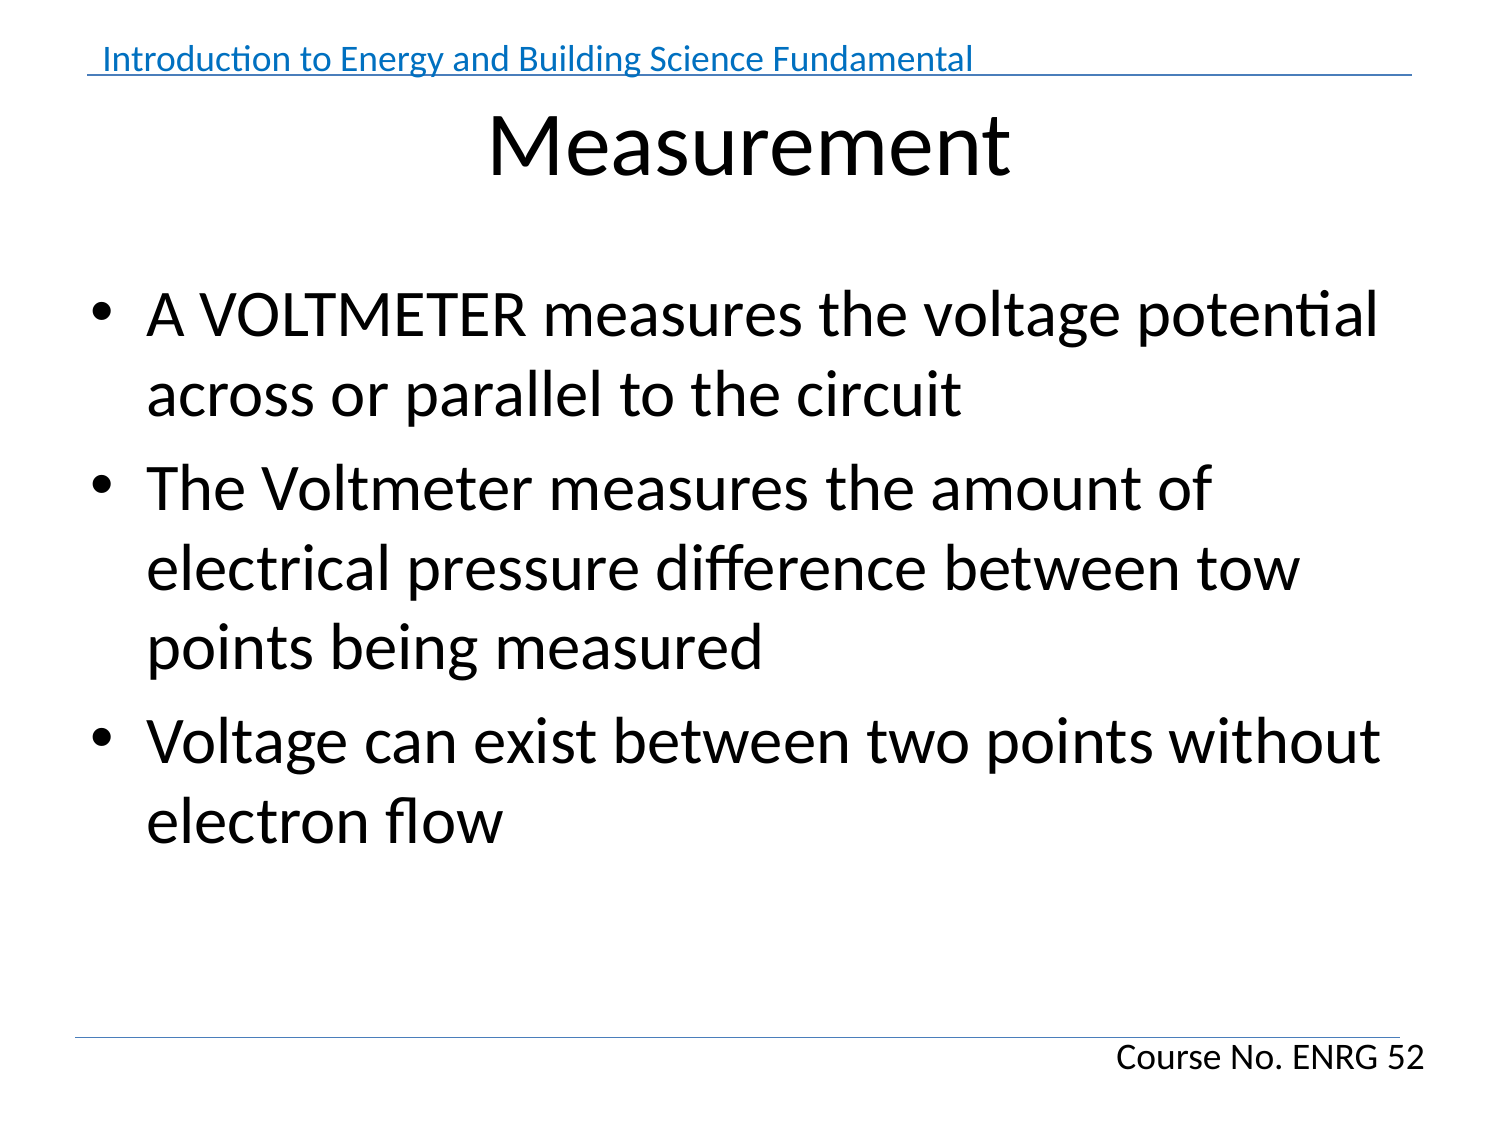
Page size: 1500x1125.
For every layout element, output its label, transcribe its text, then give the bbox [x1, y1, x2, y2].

title Measurement [75, 45, 1425, 233]
list A VOLTMETER measures the voltage potential across or parallel to the circuit The Voltmeter measures the amount of electrical pressure difference between tow points being measured Voltage can exist between two points without electron flow [75, 262, 1425, 1005]
